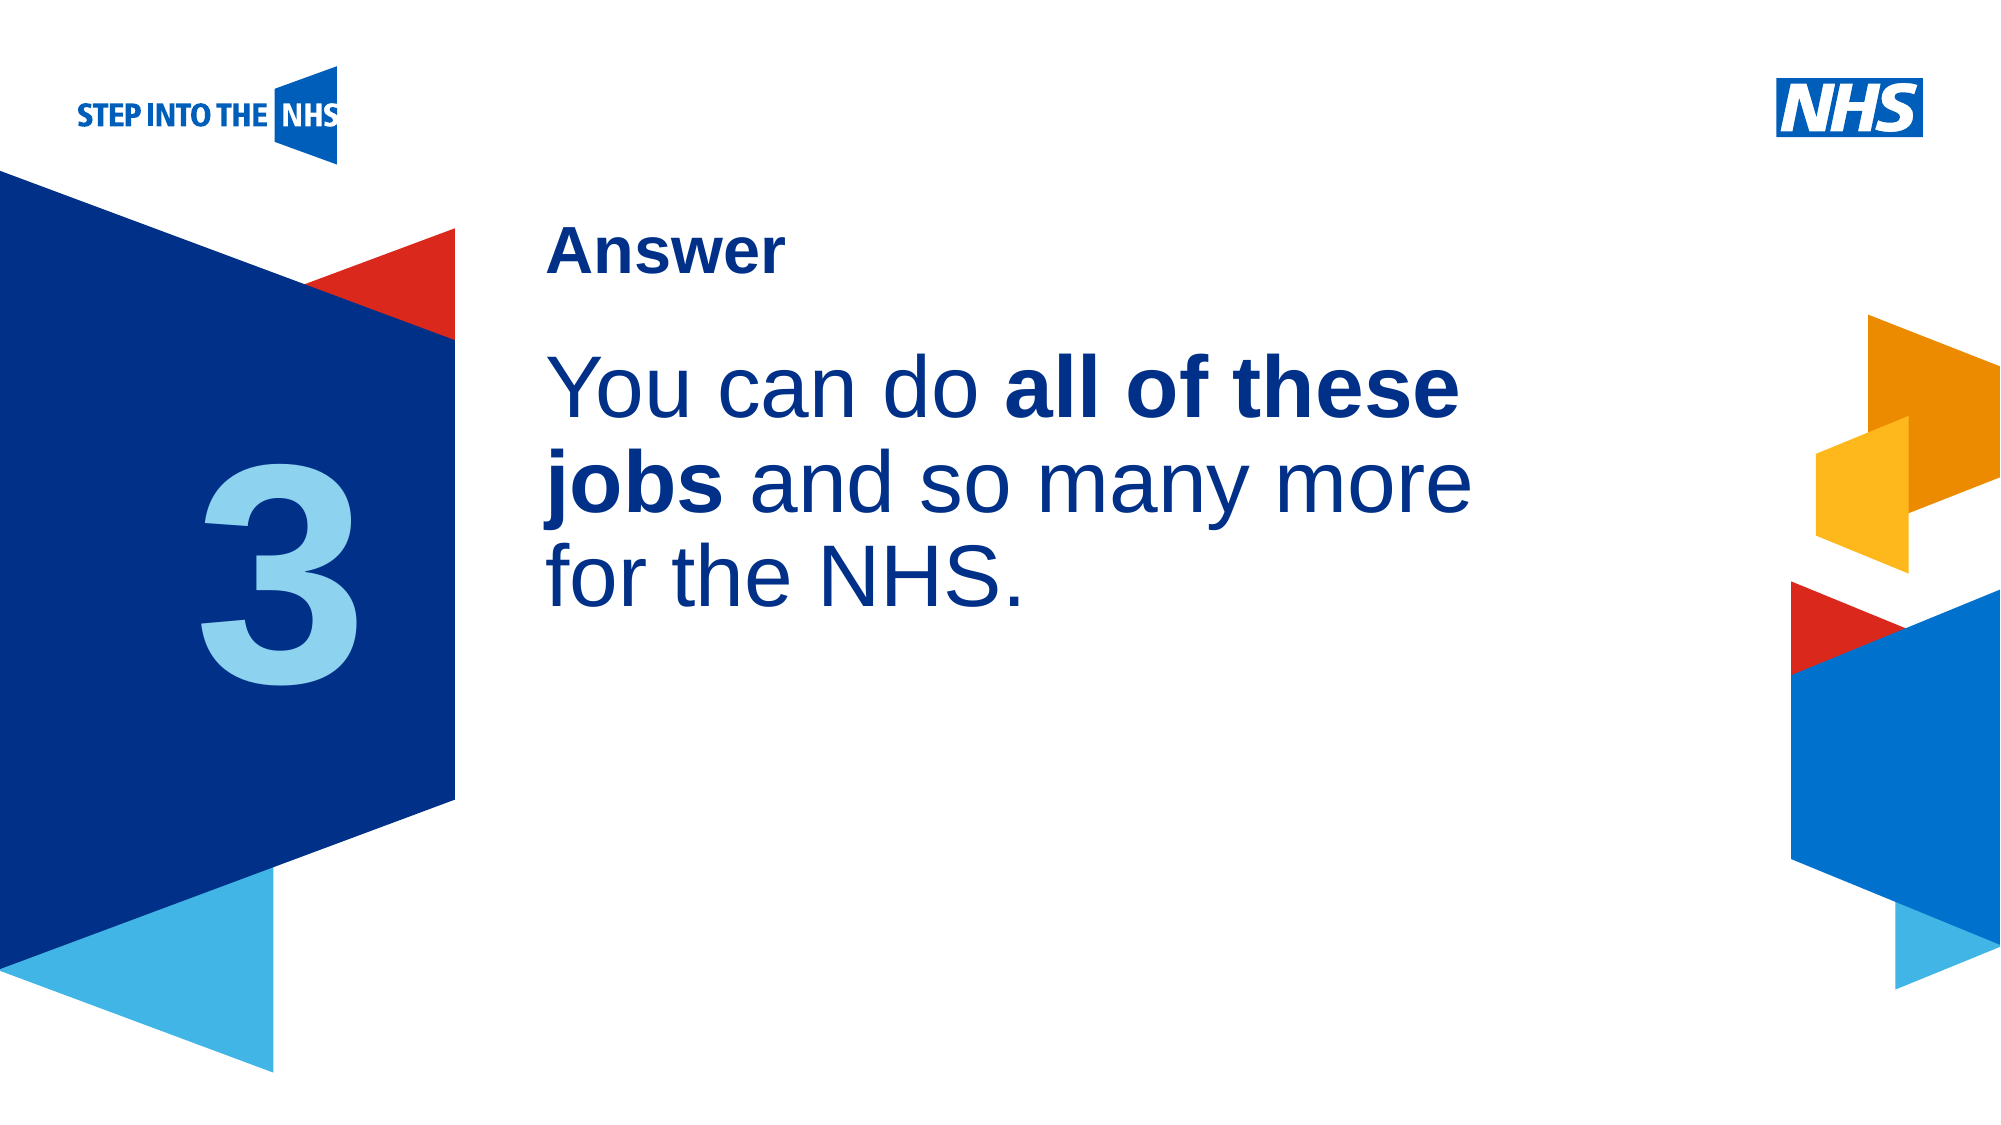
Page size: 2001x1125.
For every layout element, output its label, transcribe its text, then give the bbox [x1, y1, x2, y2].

text_box You can do all of these jobs and so many more for the NHS. [545, 342, 1574, 937]
title Answer [545, 216, 1812, 307]
text_box 3 [194, 412, 401, 713]
